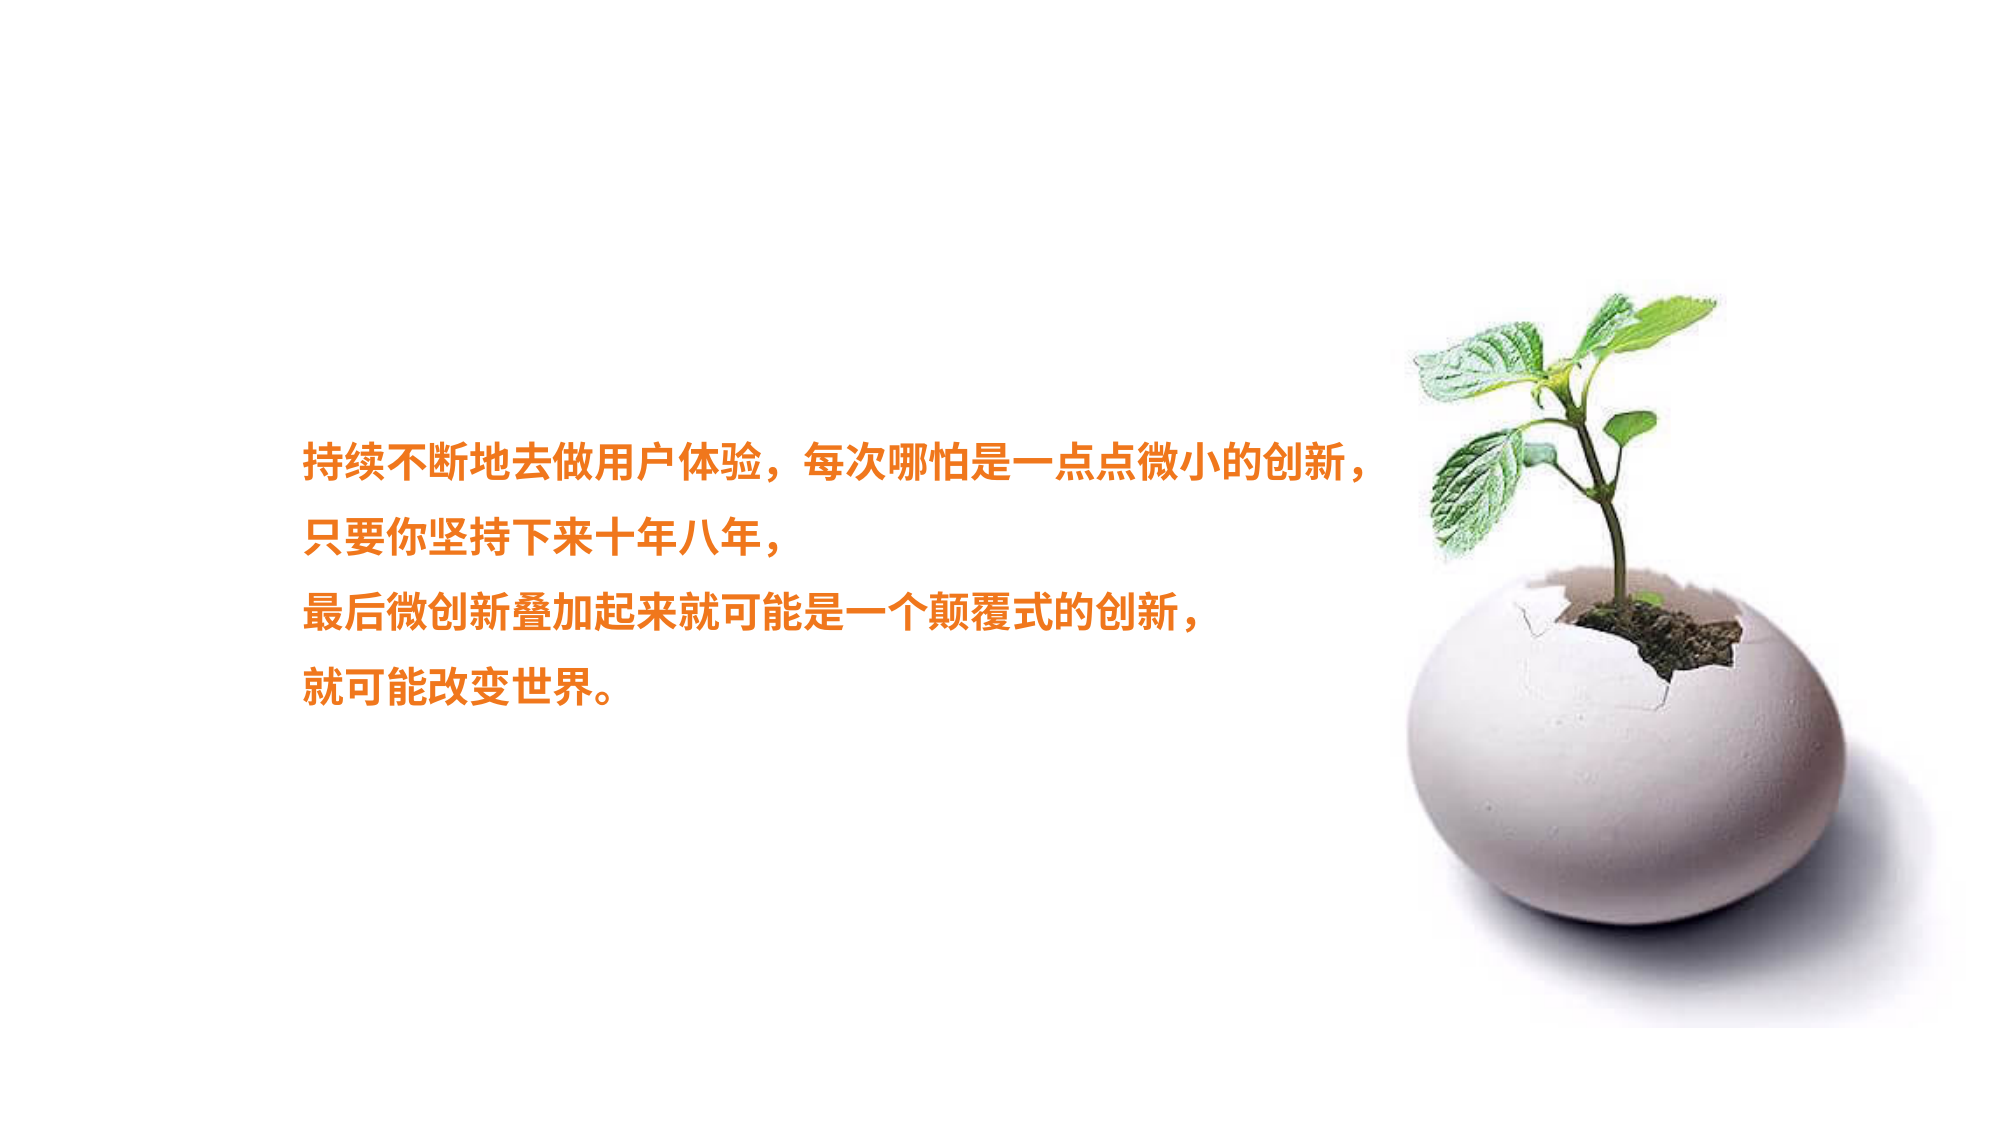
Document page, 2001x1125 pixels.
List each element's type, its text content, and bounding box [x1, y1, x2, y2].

text_box 持续不断地去做用户体验，每次哪怕是一点点微小的创新， 只要你坚持下来十年八年， 最后微创新叠加起来就可能是一个颠覆式的创新， 就可能改变世界。 [287, 403, 1279, 719]
picture [1279, 252, 2000, 1028]
